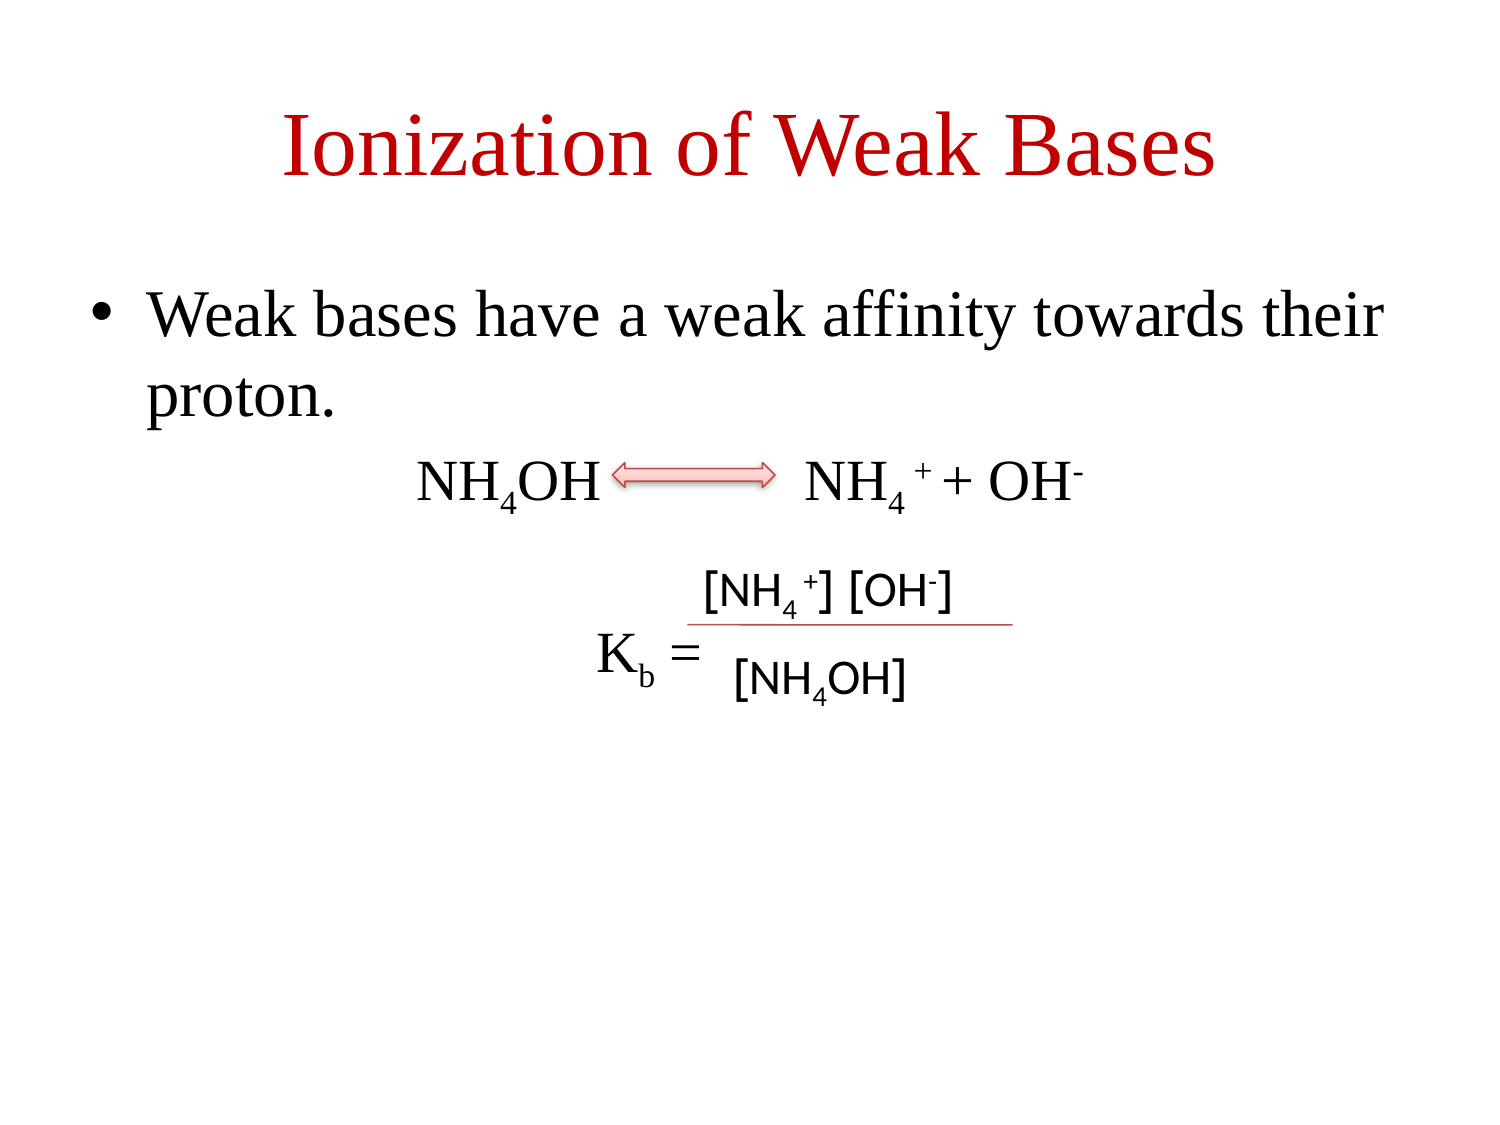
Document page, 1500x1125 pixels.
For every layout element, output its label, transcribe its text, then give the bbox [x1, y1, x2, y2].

list Weak bases have a weak affinity towards their proton. NH4OH NH4 + + OH- Kb = [75, 262, 1425, 1005]
text_box [NH4OH] [717, 636, 1075, 720]
text_box [611, 461, 776, 489]
text_box [NH4 +] [OH-] [687, 549, 1250, 633]
title Ionization of Weak Bases [75, 45, 1425, 233]
